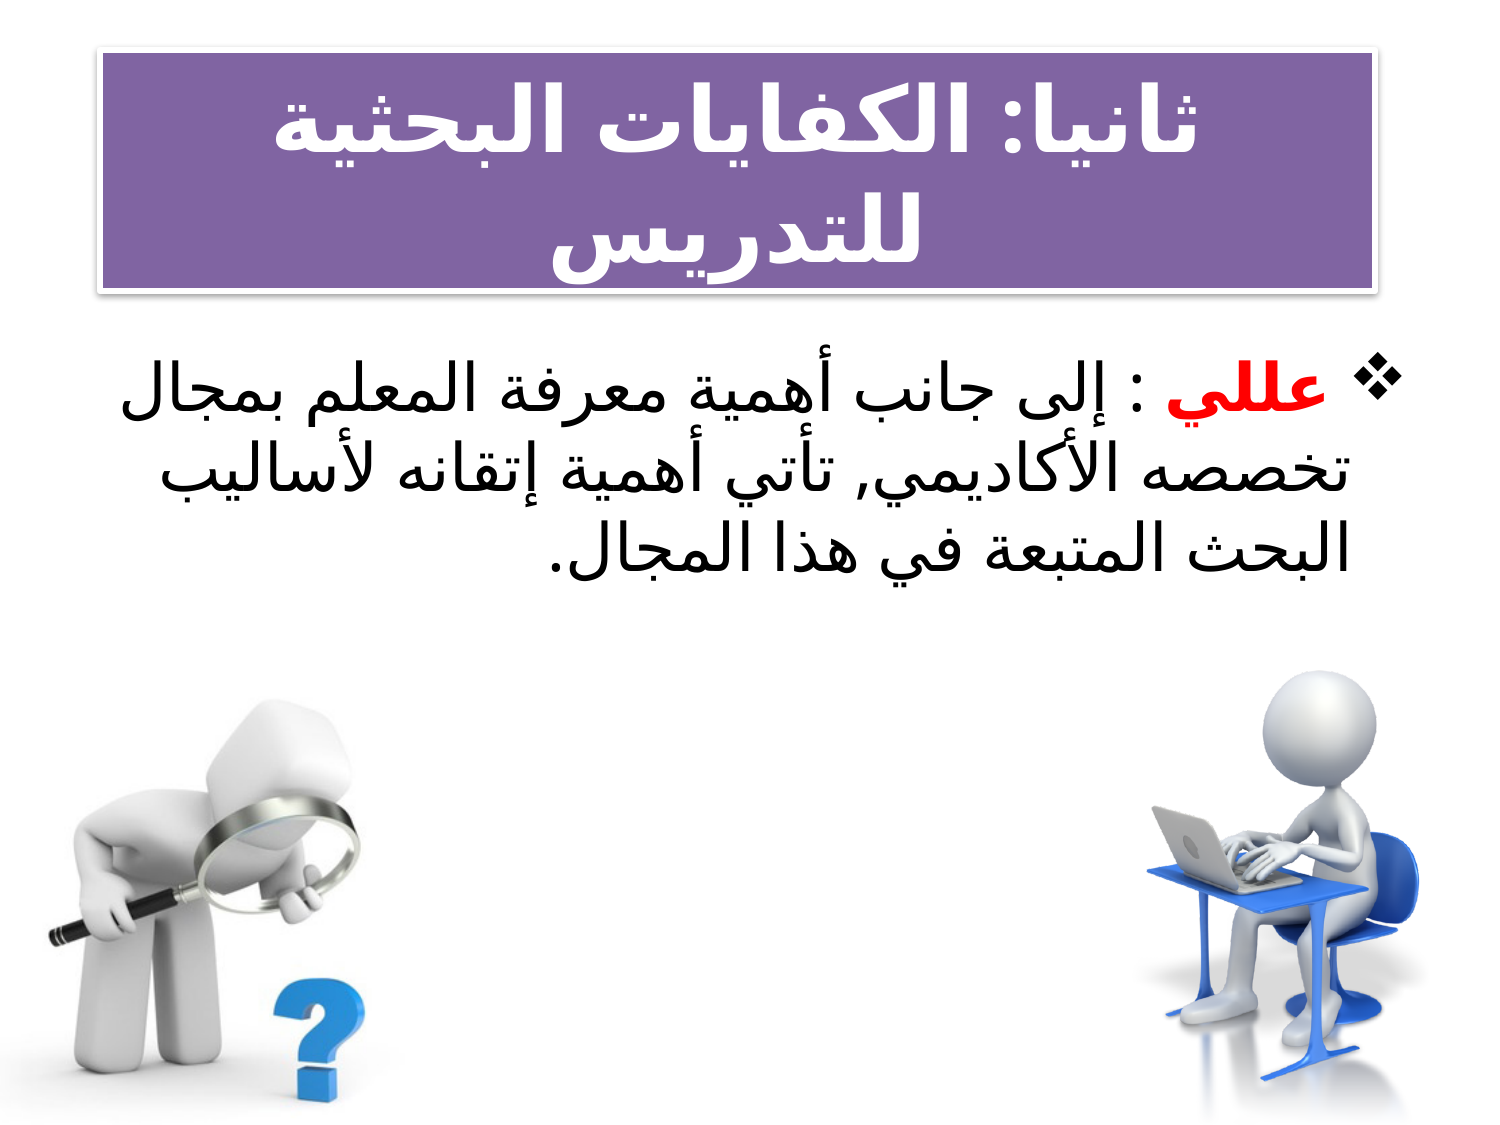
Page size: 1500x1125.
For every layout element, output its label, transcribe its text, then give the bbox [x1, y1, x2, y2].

text_box ثانيا: الكفايات البحثية للتدريس [97, 47, 1378, 294]
picture [1087, 662, 1471, 1125]
list عللي : إلى جانب أهمية معرفة المعلم بمجال تخصصه الأكاديمي, تأتي أهمية إتقانه لأساليب البحث المتبعة في هذا المجال. [75, 337, 1425, 1080]
picture [0, 687, 431, 1125]
